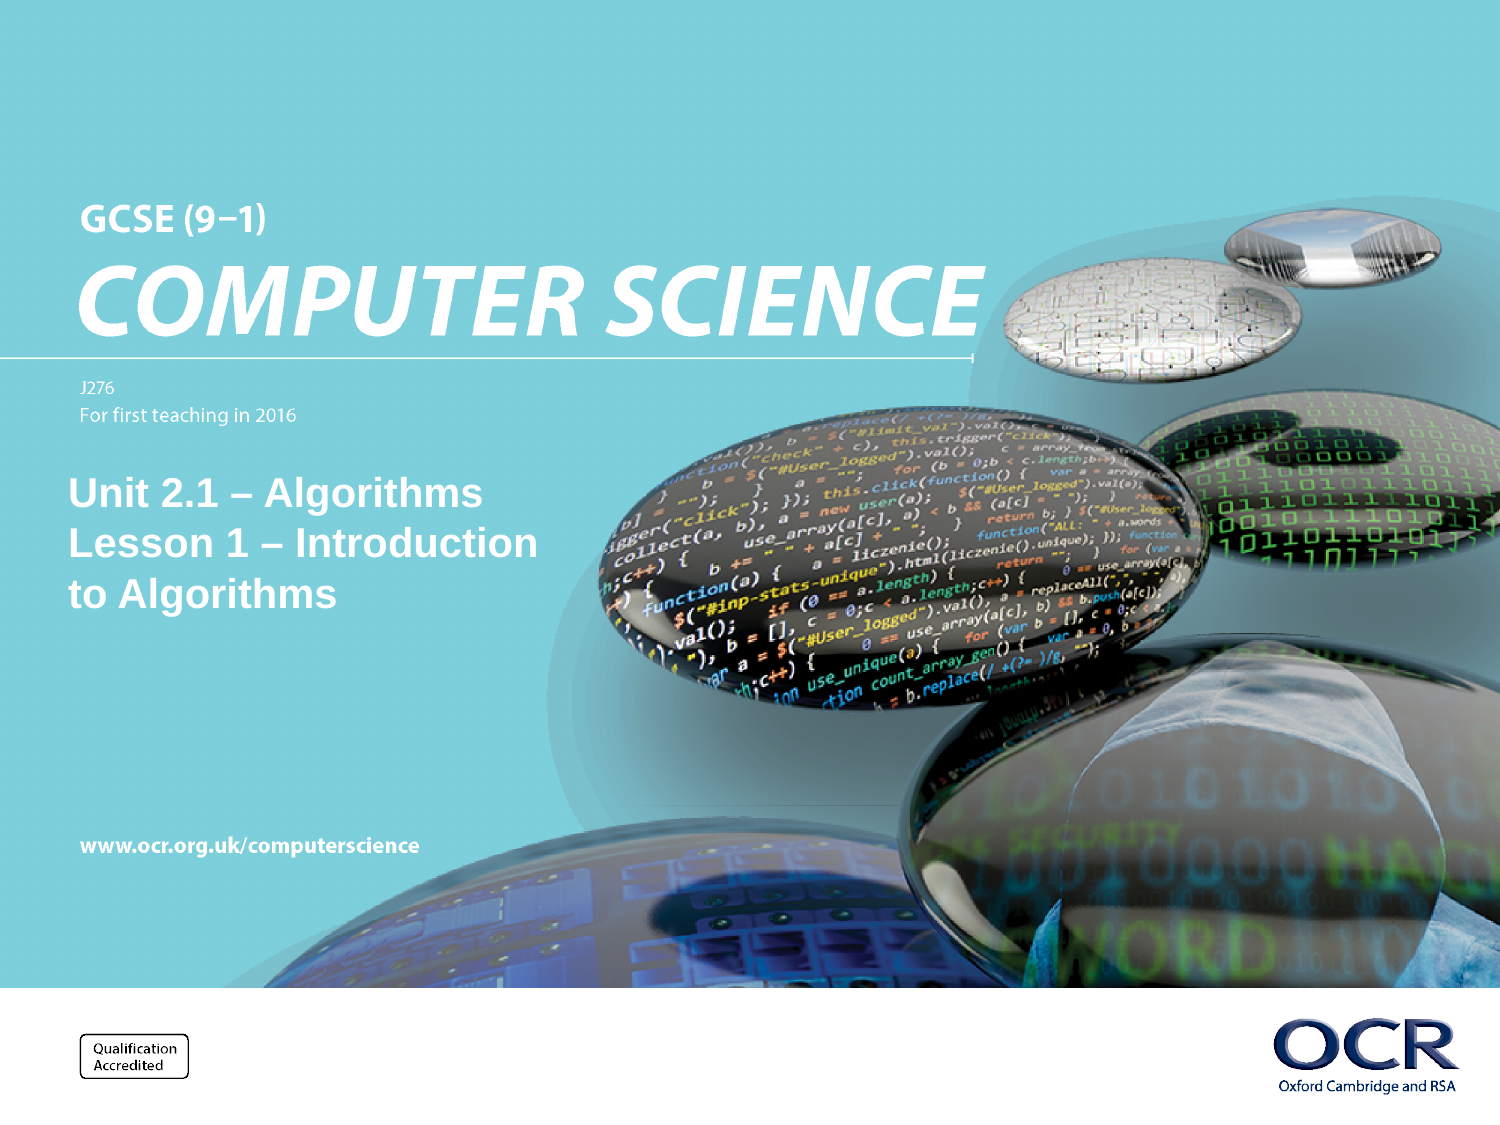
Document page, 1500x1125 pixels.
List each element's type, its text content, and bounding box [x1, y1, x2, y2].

picture [0, 0, 1500, 1125]
title Unit 2.1 – Algorithms Lesson 1 – Introduction to Algorithms [53, 420, 609, 662]
